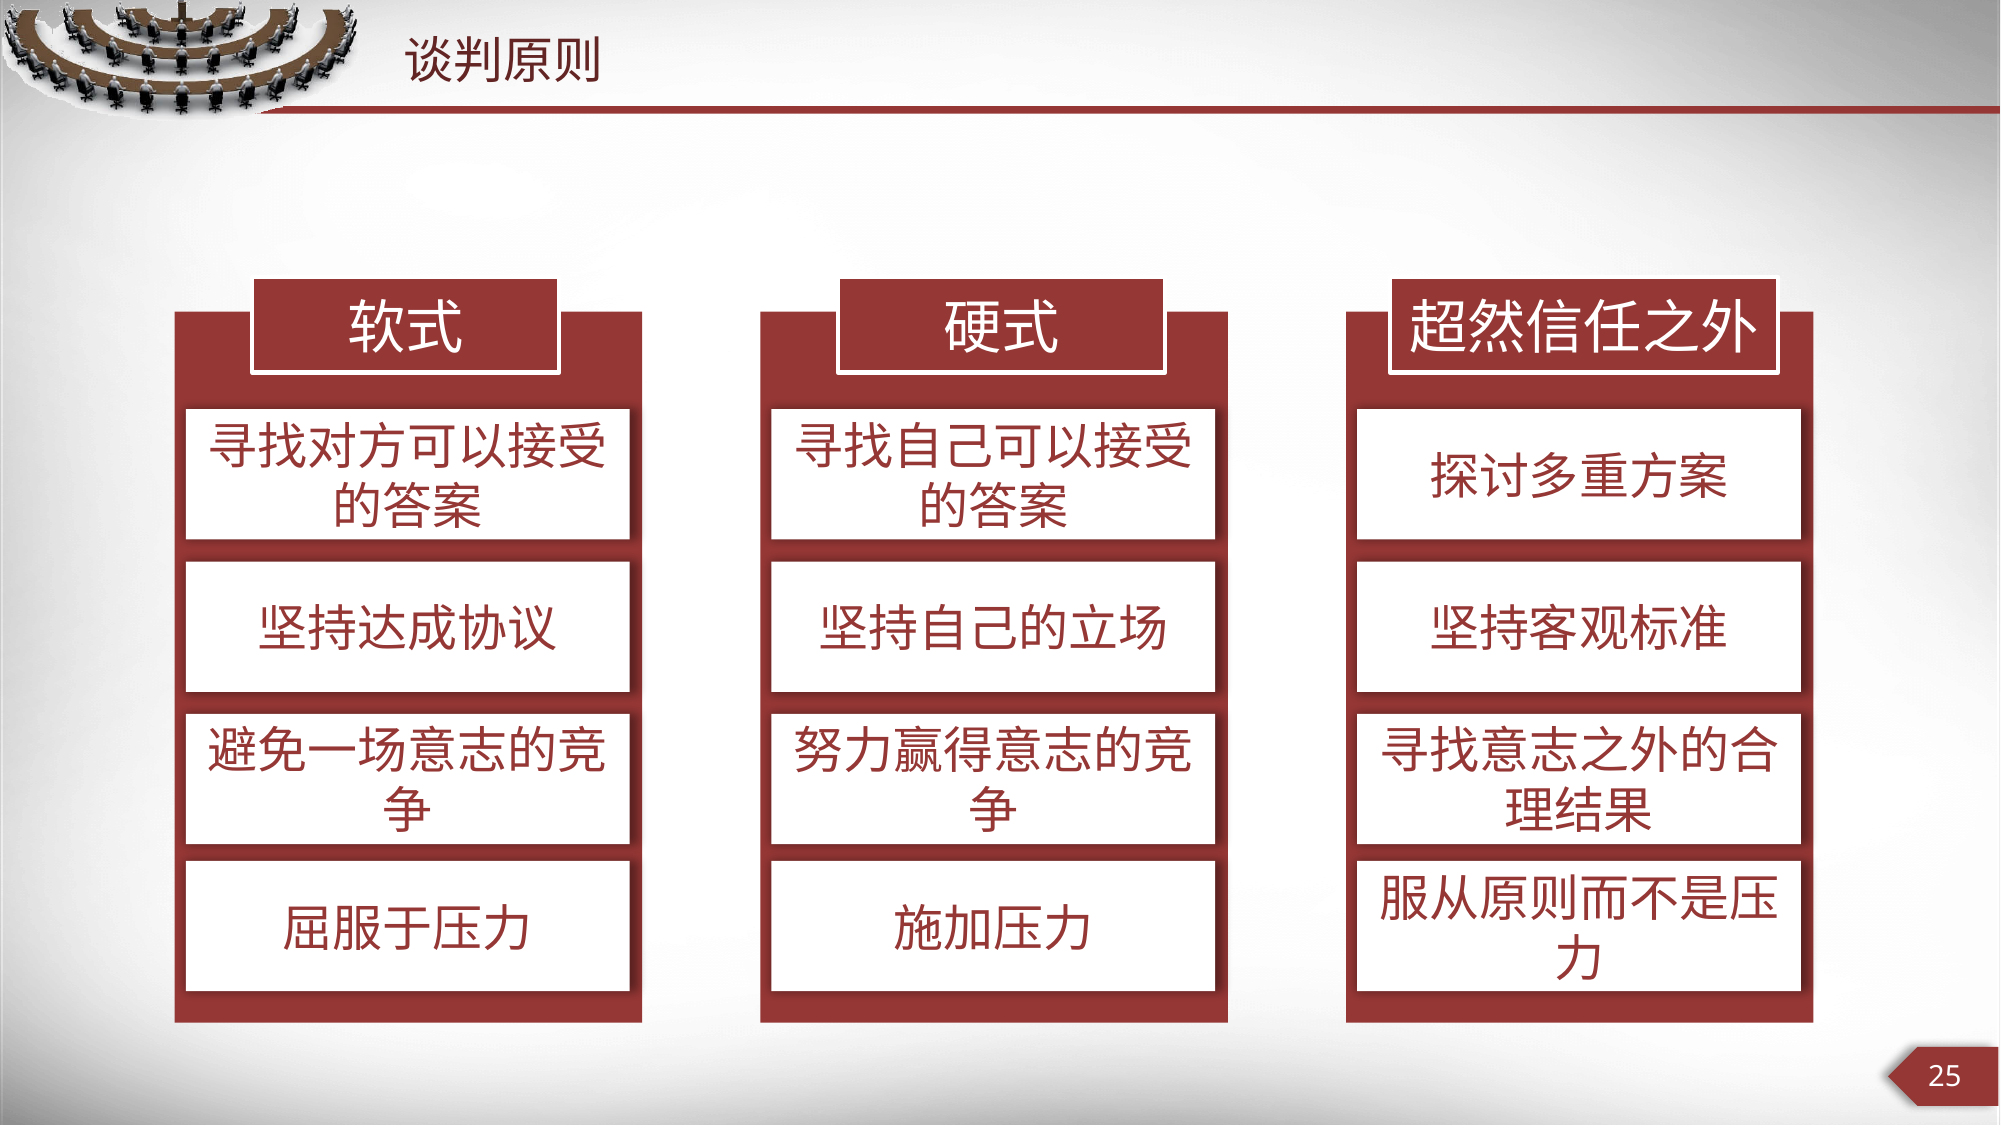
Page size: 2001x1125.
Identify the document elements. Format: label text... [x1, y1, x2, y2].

picture [0, 0, 2001, 1125]
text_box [174, 276, 643, 1023]
slide_number 25 [1889, 1046, 2000, 1107]
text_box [760, 276, 1229, 1023]
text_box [1345, 276, 1814, 1023]
list 谈判原则 [388, 11, 1074, 107]
